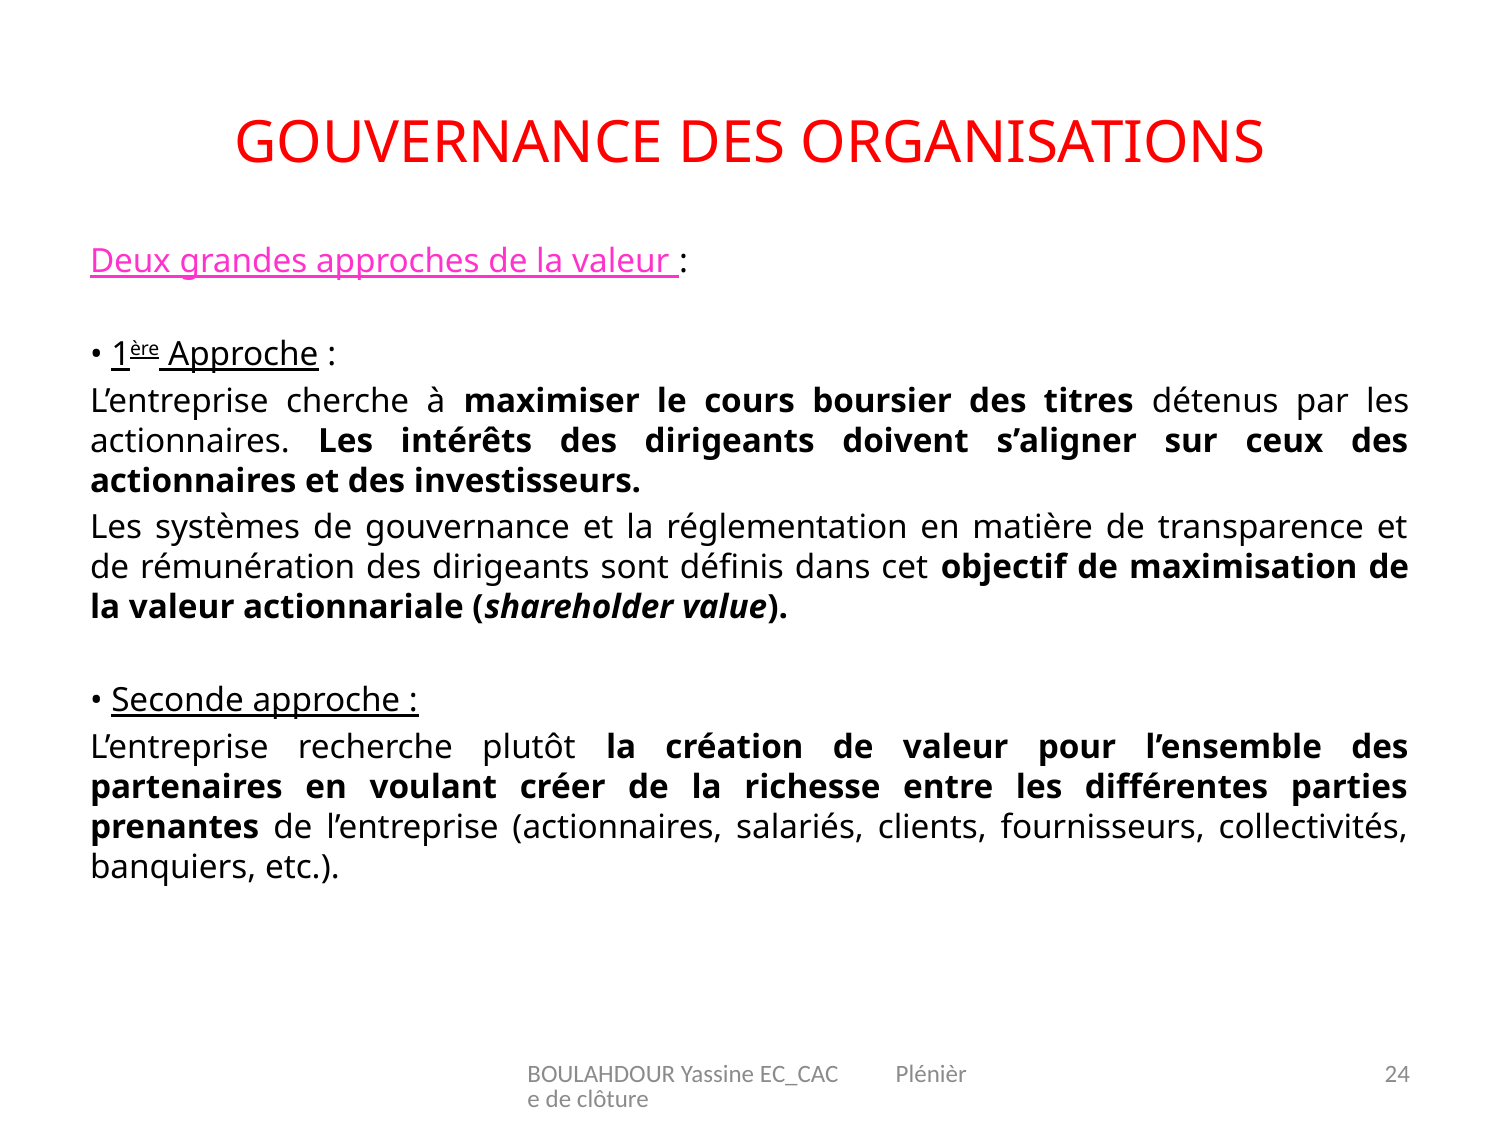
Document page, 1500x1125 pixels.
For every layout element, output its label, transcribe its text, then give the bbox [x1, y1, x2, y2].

slide_number 24 [1074, 1042, 1425, 1103]
title Gouvernance des organisations [75, 45, 1425, 231]
footer BOULAHDOUR Yassine EC_CAC Plénière de clôture [512, 1042, 988, 1103]
list Deux grandes approches de la valeur : • 1ère Approche : L’entreprise cherche à maximiser le cours boursier des titres détenus par les actionnaires. Les intérêts des dirigeants doivent s’aligner sur ceux des actionnaires et des investisseurs. Les systèmes de gouvernance et la réglementation en matière de transparence et de rémunération des dirigeants sont définis dans cet objectif de maximisation de la valeur actionnariale (shareholder value). • Seconde approche : L’entreprise recherche plutôt la création de valeur pour l’ensemble des partenaires en voulant créer de la richesse entre les différentes parties prenantes de l’entreprise (actionnaires, salariés, clients, fournisseurs, collectivités, banquiers, etc.). [75, 231, 1425, 1125]
